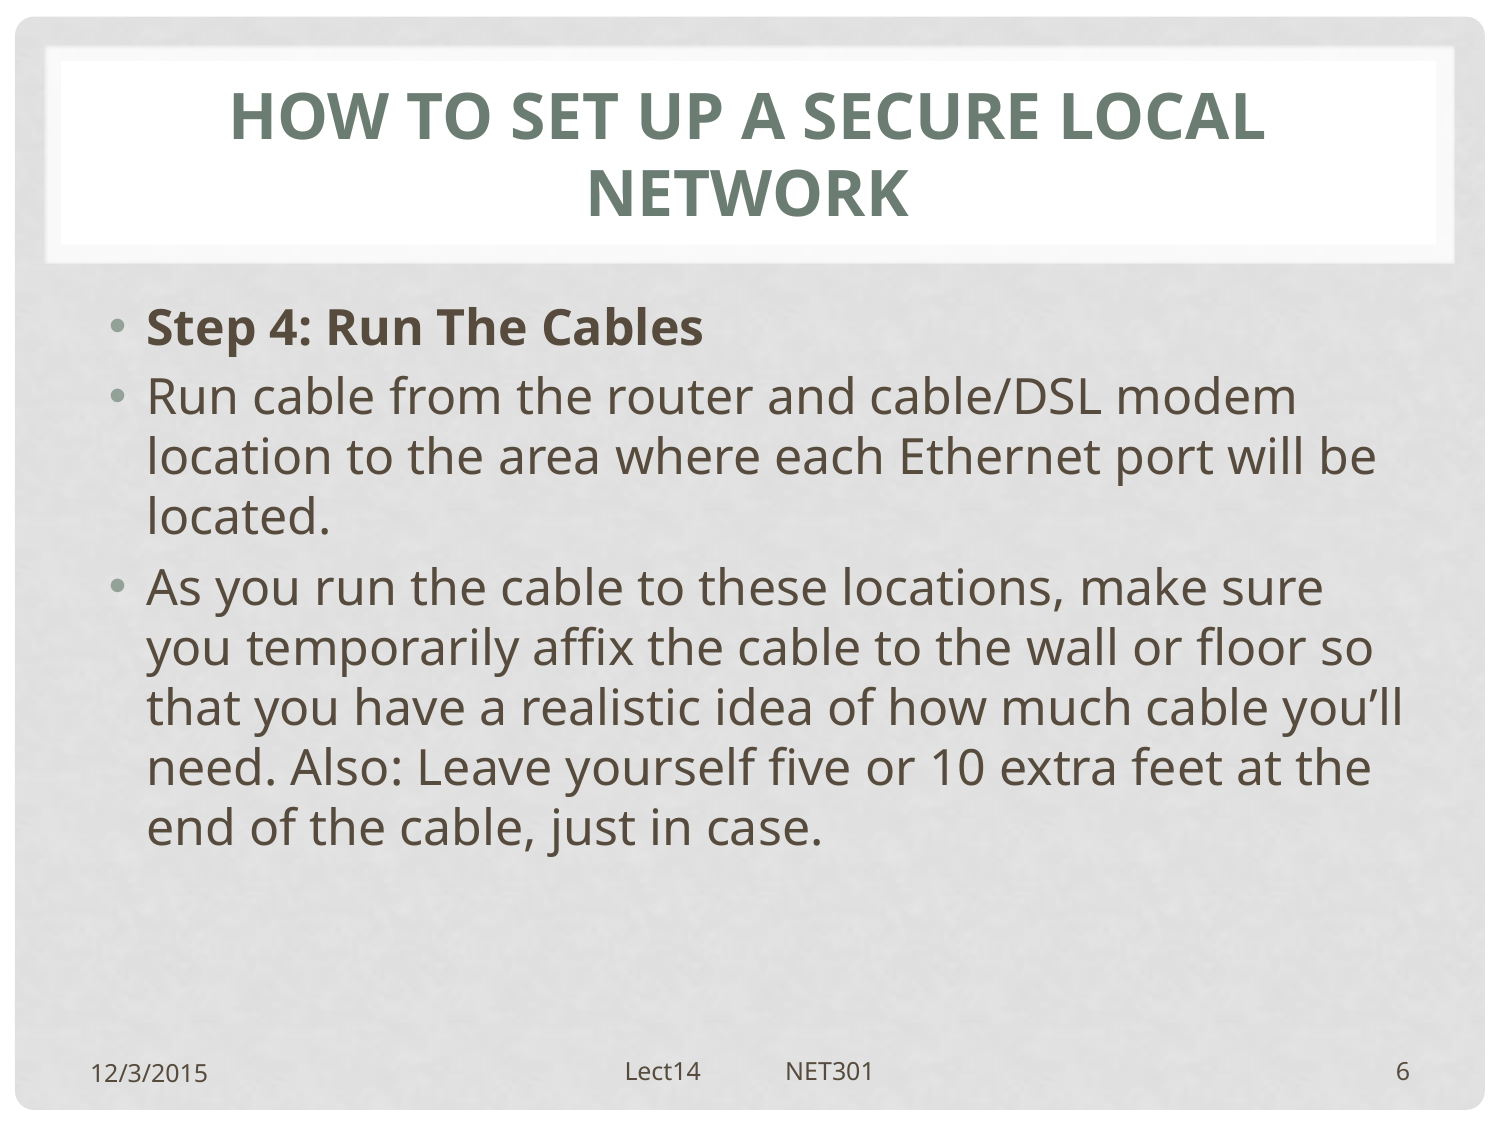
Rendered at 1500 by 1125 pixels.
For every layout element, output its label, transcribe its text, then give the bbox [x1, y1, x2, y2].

list Step 4: Run The Cables Run cable from the router and cable/DSL modem location to the area where each Ethernet port will be located. As you run the cable to these locations, make sure you temporarily affix the cable to the wall or floor so that you have a realistic idea of how much cable you’ll need. Also: Leave yourself five or 10 extra feet at the end of the cable, just in case. [75, 287, 1425, 1005]
title How To Set Up A Secure Local Network [69, 66, 1425, 238]
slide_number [75, 1042, 425, 1103]
slide_number 6 [1074, 1042, 1425, 1103]
footer Lect14 NET301 [512, 1042, 988, 1103]
